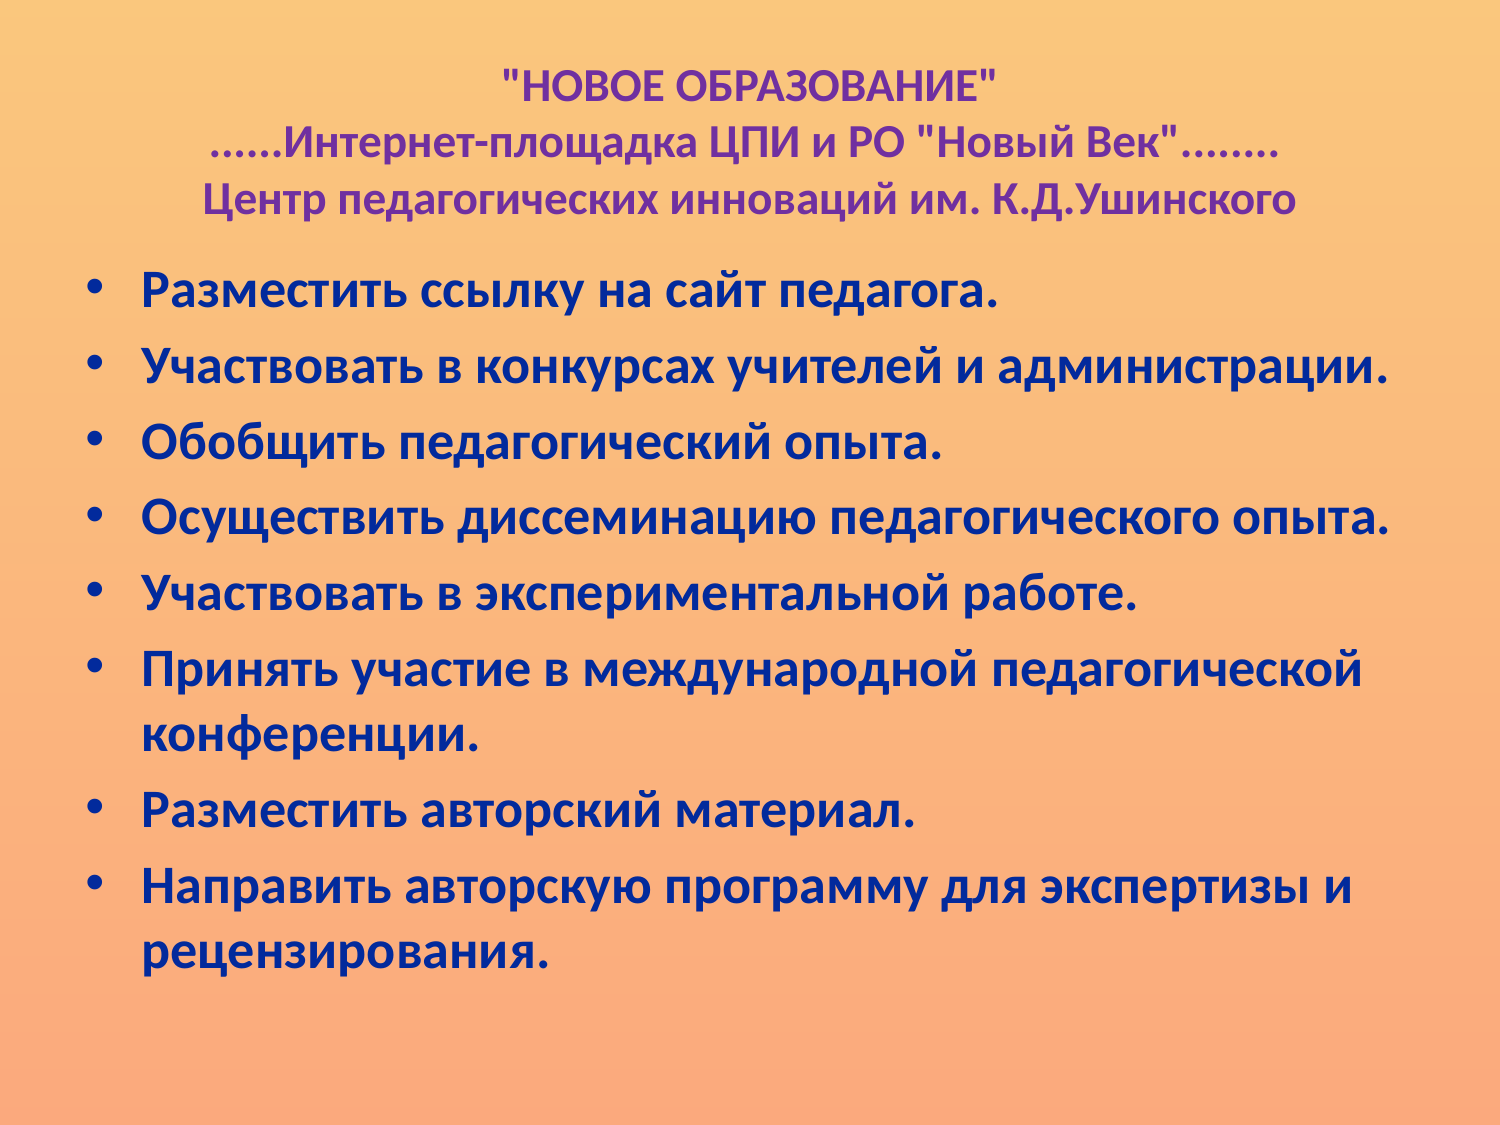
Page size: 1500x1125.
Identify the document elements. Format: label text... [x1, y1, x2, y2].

list Разместить ссылку на сайт педагога. Участвовать в конкурсах учителей и администрации. Обобщить педагогический опыта. Осуществить диссеминацию педагогического опыта. Участвовать в экспериментальной работе. Принять участие в международной педагогической конференции. Разместить авторский материал. Направить авторскую программу для экспертизы и рецензирования. [70, 246, 1421, 1102]
title "НОВОЕ ОБРАЗОВАНИЕ" ......Интернет-площадка ЦПИ и РО "Новый Век"........ Центр педагогических инноваций им. К.Д.Ушинского [75, 45, 1425, 233]
